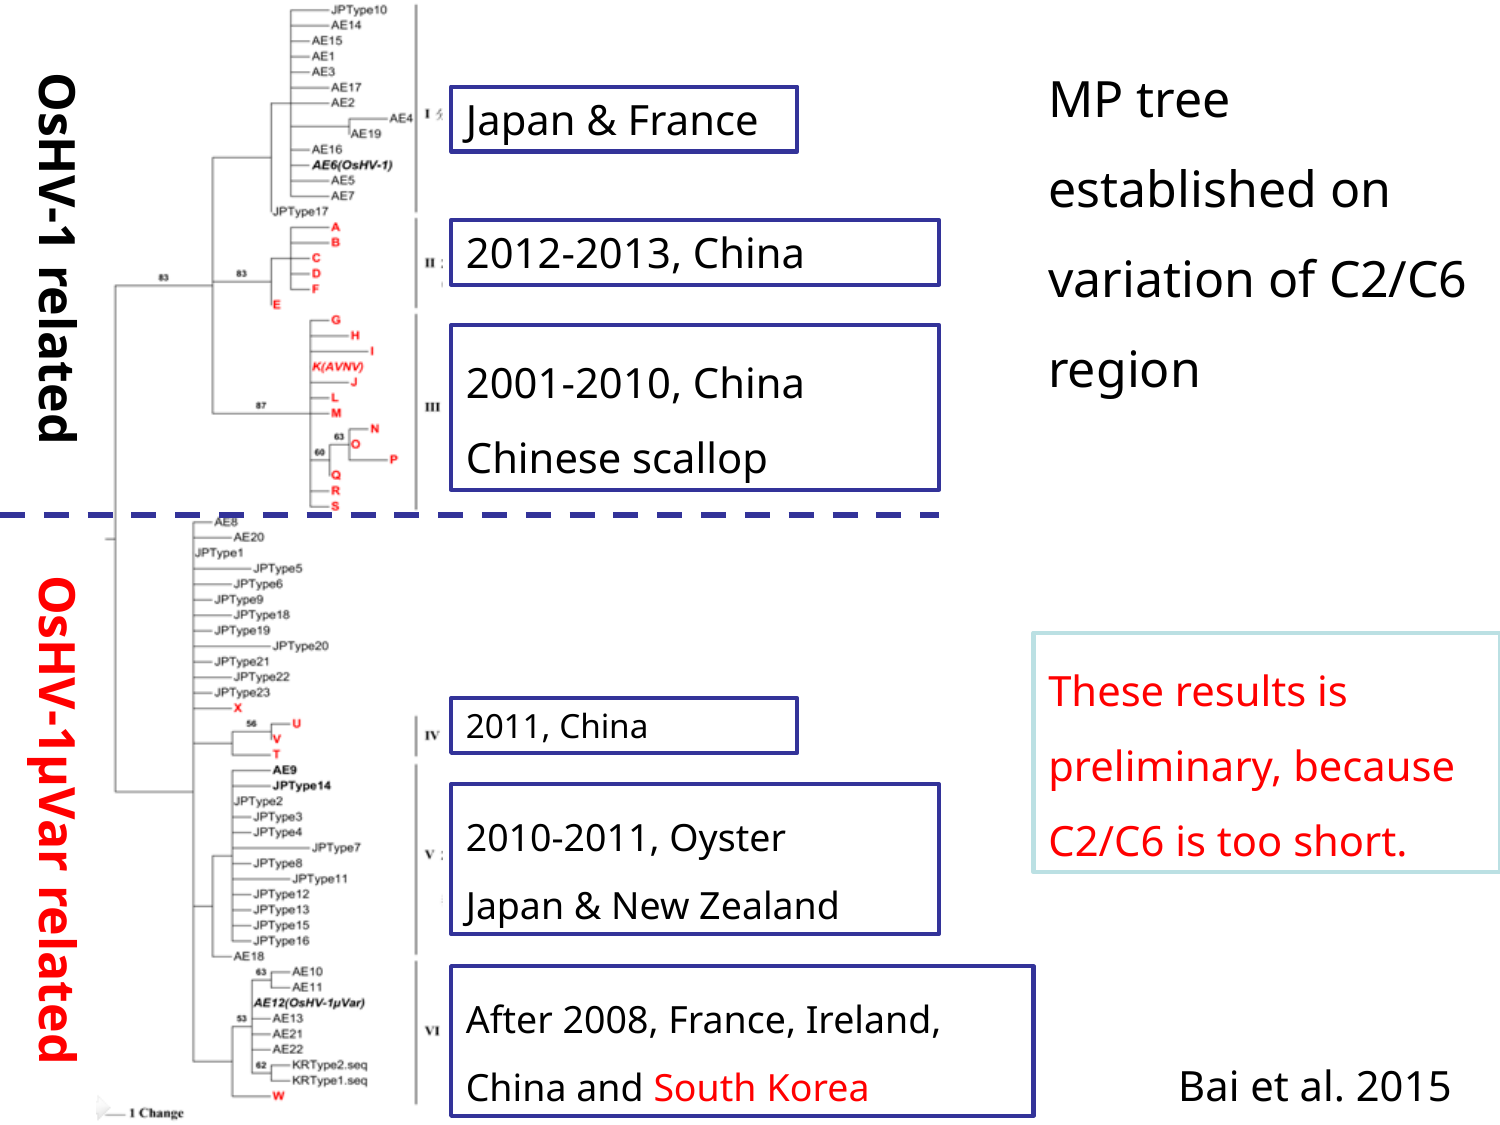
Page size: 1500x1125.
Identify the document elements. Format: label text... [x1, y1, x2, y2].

text_box These results is preliminary, because C2/C6 is too short. [1031, 631, 1500, 874]
text_box MP tree established on variation of C2/C6 region [1033, 30, 1495, 405]
picture [96, 1, 444, 514]
text_box 2012-2013, China [449, 218, 941, 287]
text_box 2001-2010, China Chinese scallop [449, 323, 941, 492]
text_box 2011, China [449, 696, 799, 755]
text_box Bai et al. 2015 [1163, 1052, 1497, 1117]
text_box OsHV-1µVar related [5, 523, 91, 1125]
text_box OsHV-1 related [5, 2, 94, 514]
text_box After 2008, France, Ireland, China and South Korea [449, 964, 1036, 1118]
picture [96, 516, 444, 1125]
text_box Japan & France [449, 85, 799, 154]
text_box 2010-2011, Oyster Japan & New Zealand [449, 782, 941, 936]
